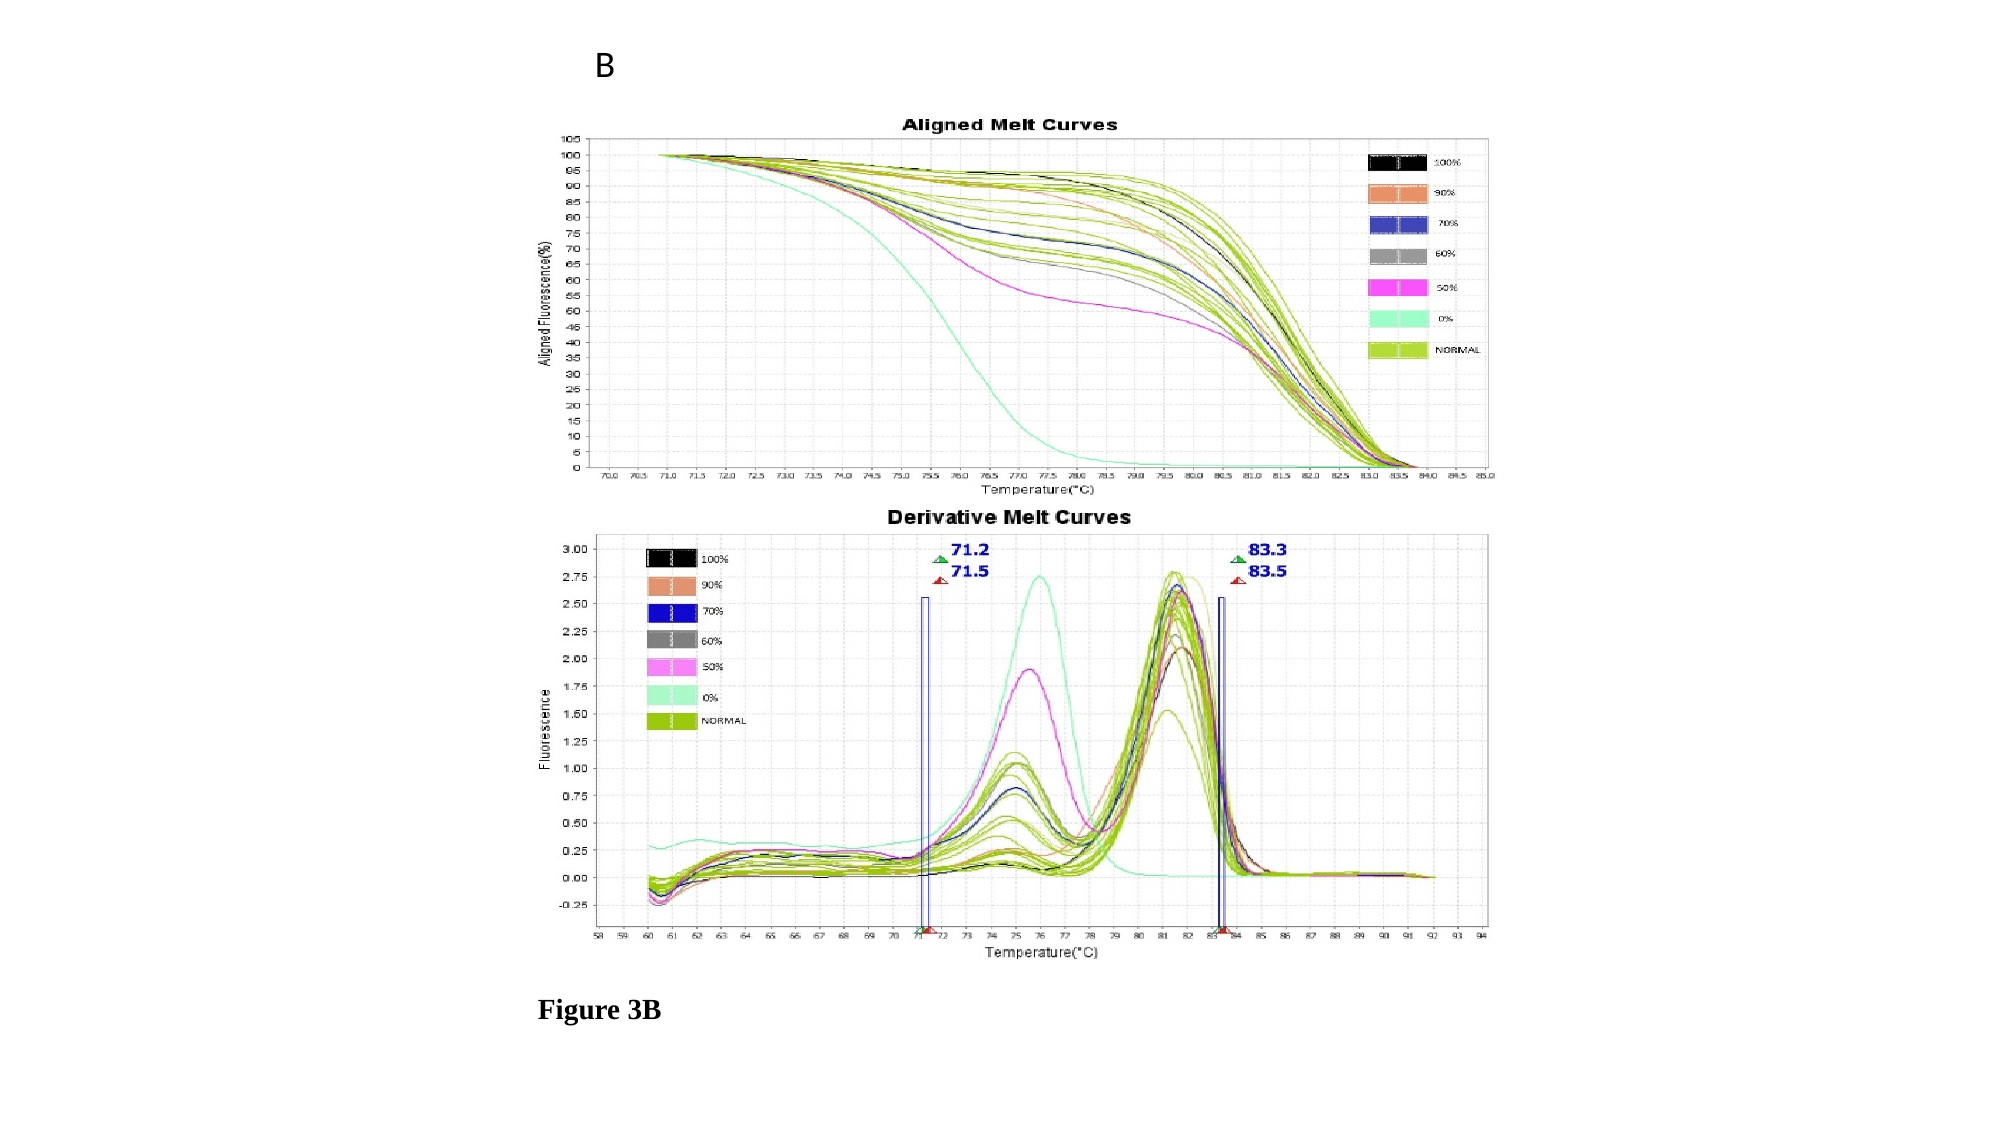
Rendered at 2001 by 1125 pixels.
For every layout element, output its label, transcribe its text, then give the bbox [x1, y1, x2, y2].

title Figure 3B [522, 903, 2000, 1118]
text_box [522, 30, 1498, 970]
